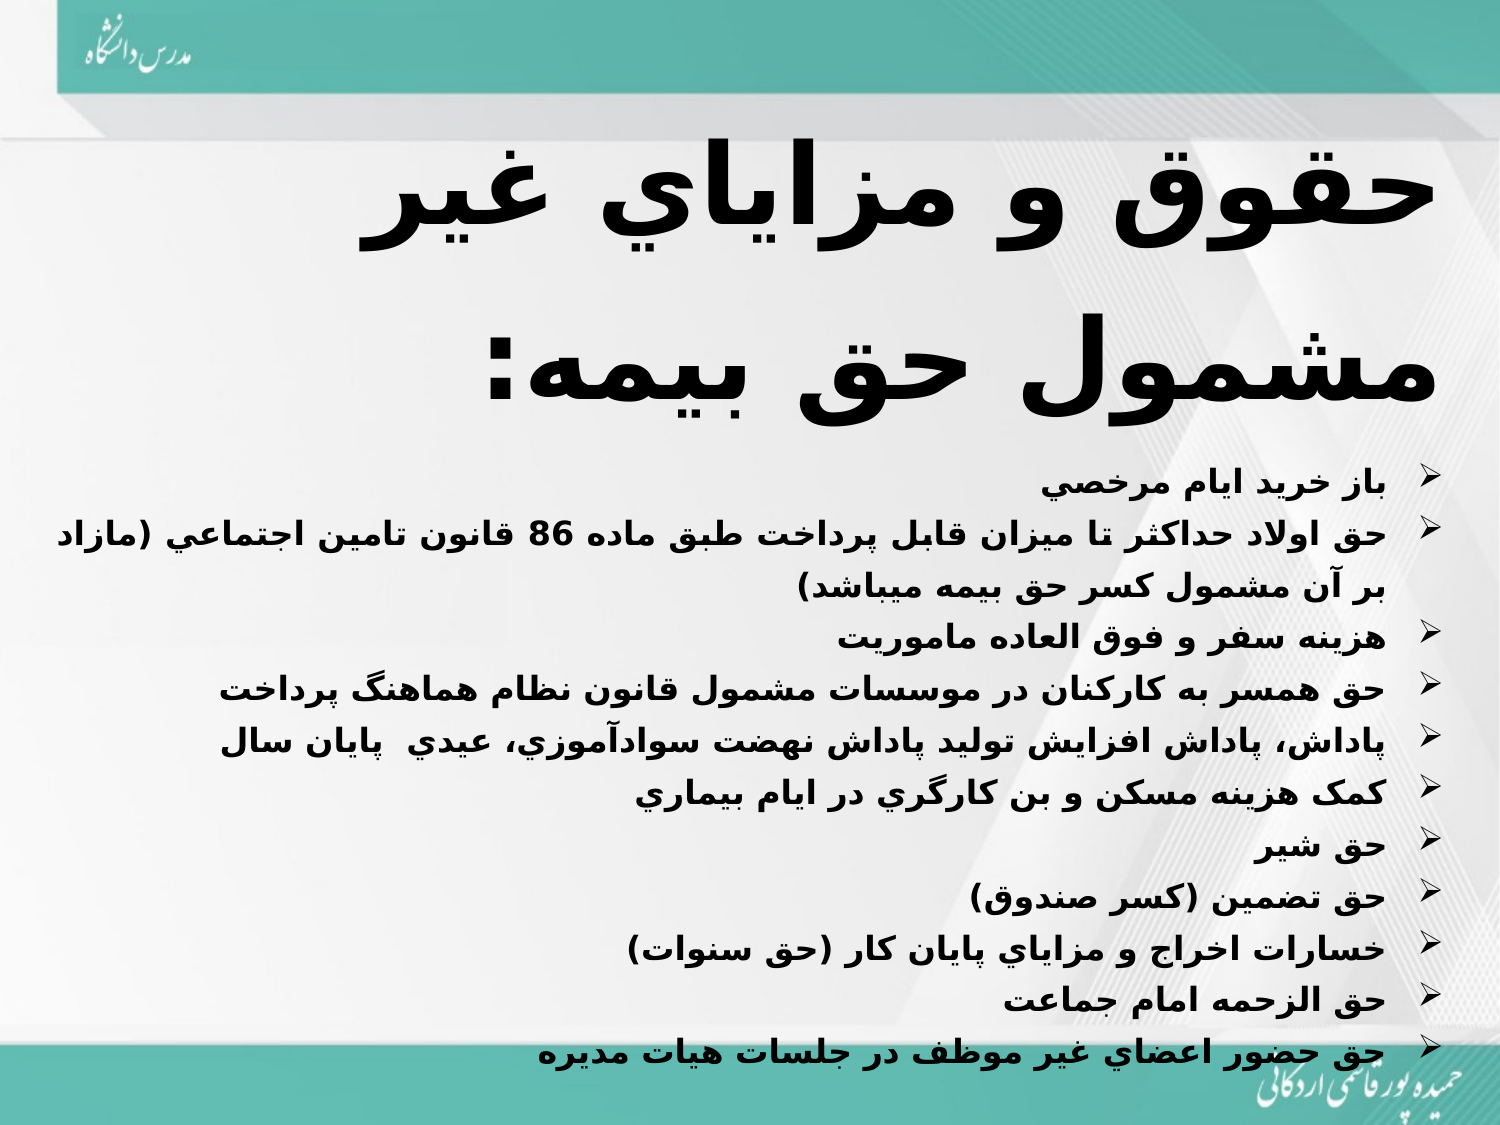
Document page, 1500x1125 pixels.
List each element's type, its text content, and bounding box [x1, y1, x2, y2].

picture [0, 0, 1500, 1125]
text_box حقوق و مزاياي غير مشمول حق بيمه: باز خريد ايام مرخصي ‏حق اولاد حداکثر تا ميزان قابل پرداخت طبق ماده 86 قانون تامين اجتماعي (مازاد بر آن مشمول کسر حق بيمه مي­باشد) هزينه سفر و فوق العاده ماموريت ‏حق همسر به کارکنان در موسسات مشمول قانون نظام هماهنگ پرداخت ‏پاداش، پاداش افزايش توليد پاداش نهضت سوادآموزي، عيدي پایان سال ‏کمک هزينه مسکن و بن کارگري در ايام بيماري ‏حق شير حق تضمين (کسر صندوق) ‏خسارات اخراج و مزاياي پايان کار (حق سنوات) ‏حق الزحمه امام جماعت ‏حق حضور اعضاي غير موظف در جلسات هيات مديره [41, 63, 1459, 1078]
